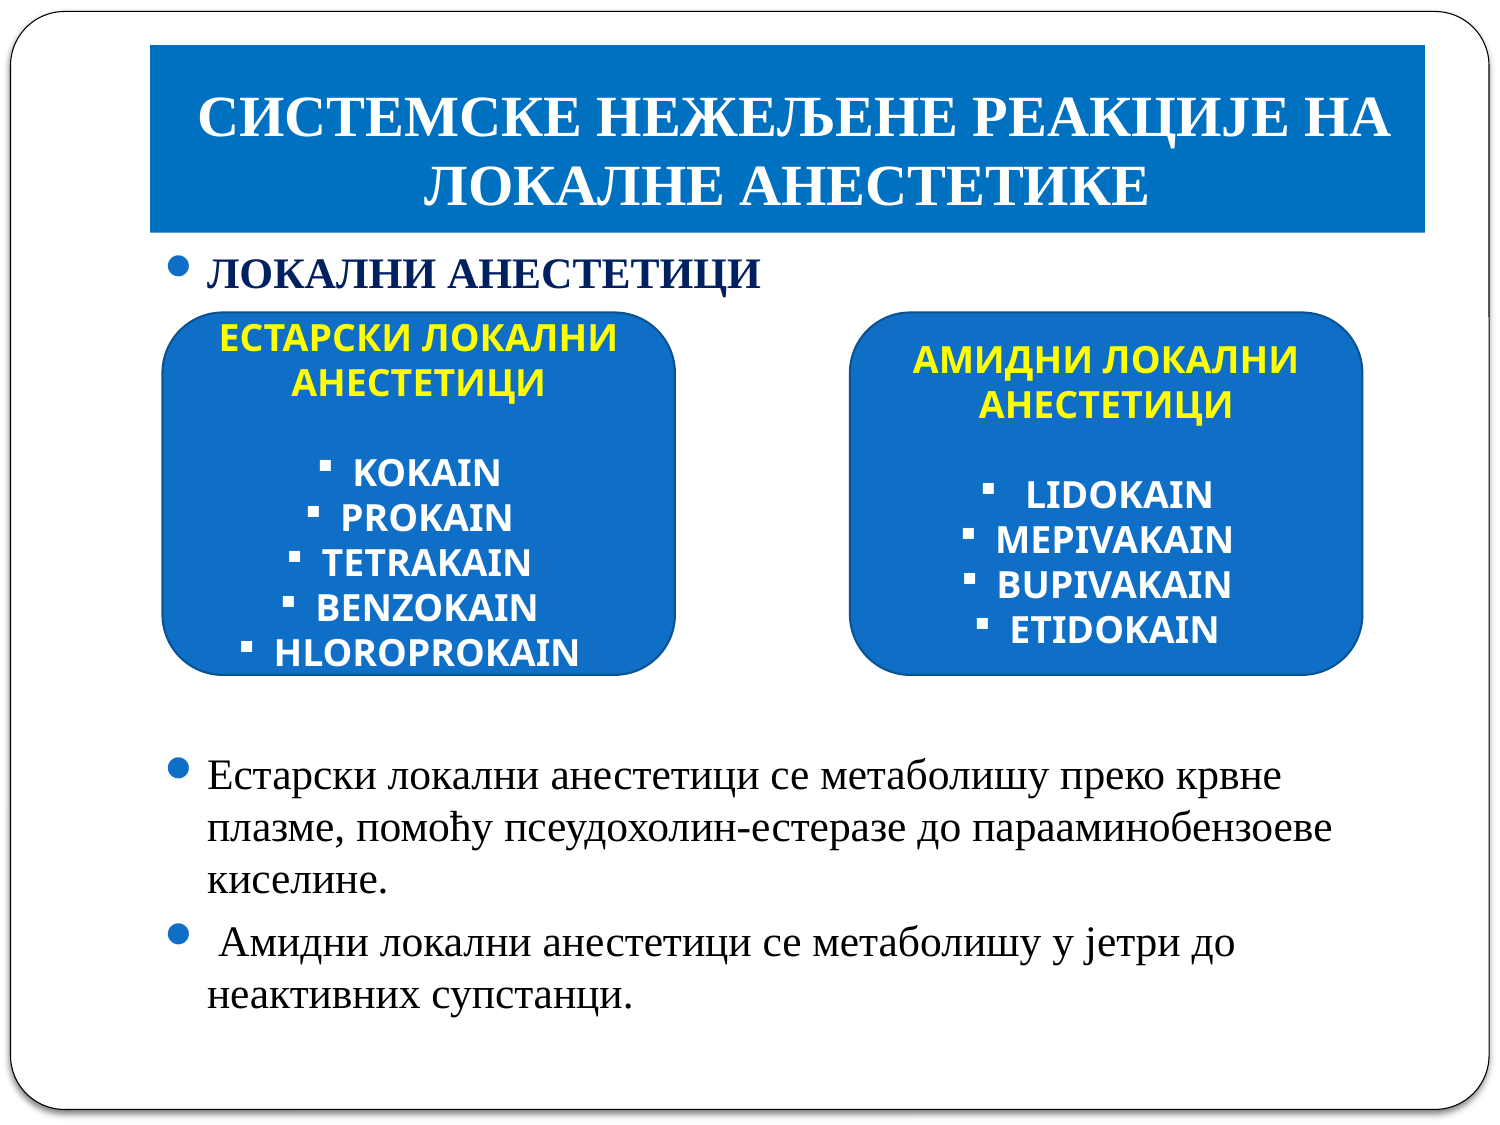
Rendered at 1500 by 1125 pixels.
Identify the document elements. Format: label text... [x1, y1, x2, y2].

list ЛОКАЛНИ АНЕСТЕТИЦИ Естарски локални анестетици се метаболишу преко крвне плазме, помоћу псеудохолин-естеразе до парааминобензоеве киселине. Амидни локални анестетици се метаболишу у јетри до неактивних супстанци. [150, 237, 1425, 1025]
title СИСТЕМСКЕ НЕЖЕЉЕНЕ РЕАКЦИЈЕ НА ЛОКАЛНЕ АНЕСТЕТИКЕ [150, 45, 1425, 233]
text_box ЕСТАРСКИ ЛОКАЛНИ АНЕСТЕТИЦИ KOKAIN PROKAIN TETRAKAIN BENZOKAIN HLOROPROKAIN [161, 311, 676, 676]
text_box АМИДНИ ЛОКАЛНИ АНЕСТЕТИЦИ LIDOKAIN MEPIVAKAIN BUPIVAKAIN ETIDOKAIN [848, 311, 1364, 676]
